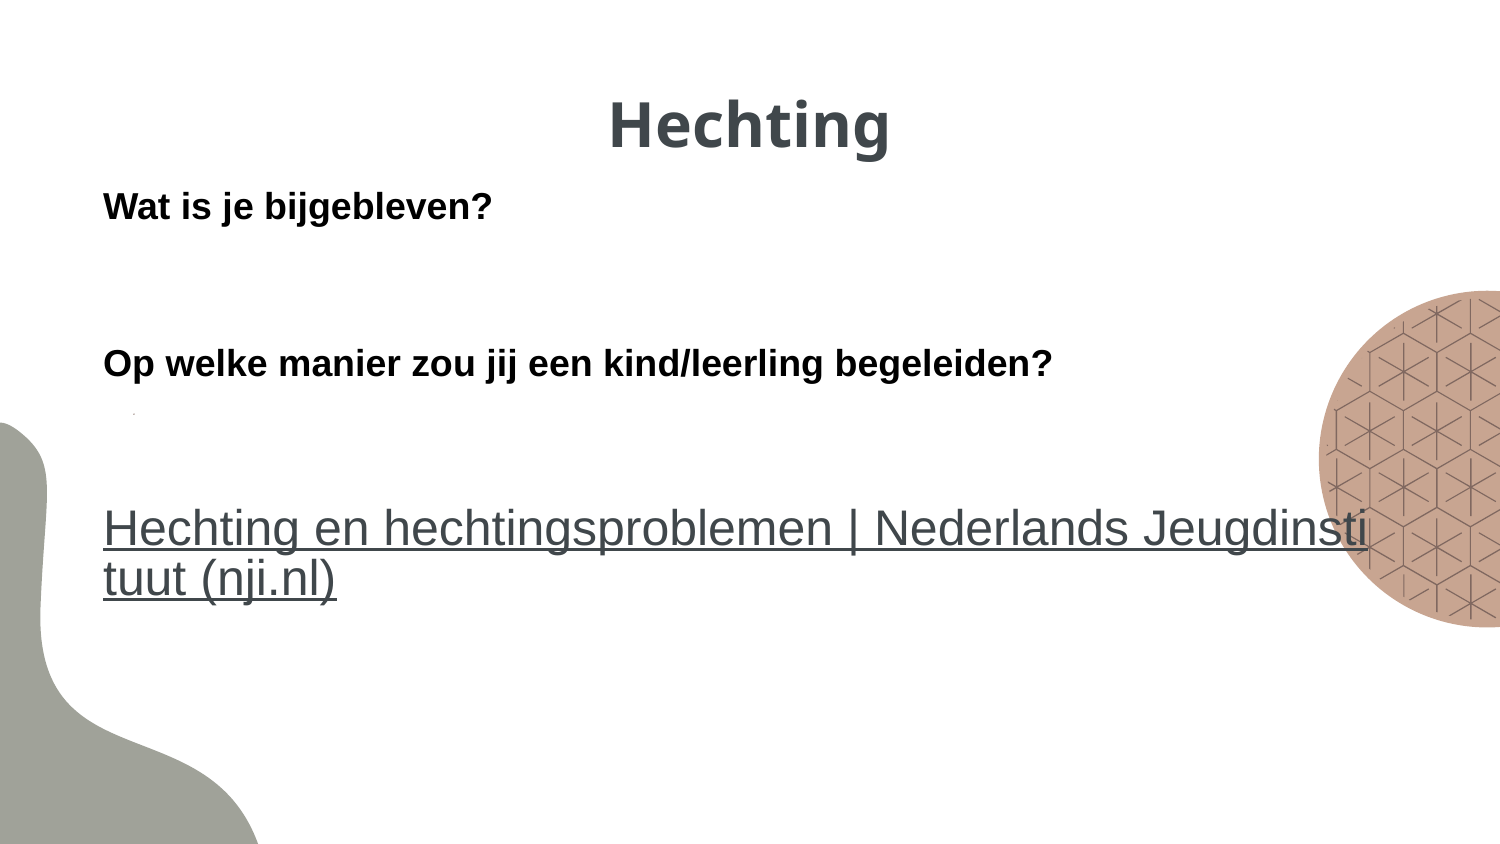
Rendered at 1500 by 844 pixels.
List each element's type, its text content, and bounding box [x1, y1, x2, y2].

text_box Wat is je bijgebleven? Op welke manier zou jij een kind/leerling begeleiden? Hechting en hechtingsproblemen | Nederlands Jeugdinstituut (nji.nl) [88, 174, 1385, 844]
title Hechting [116, 85, 1383, 174]
